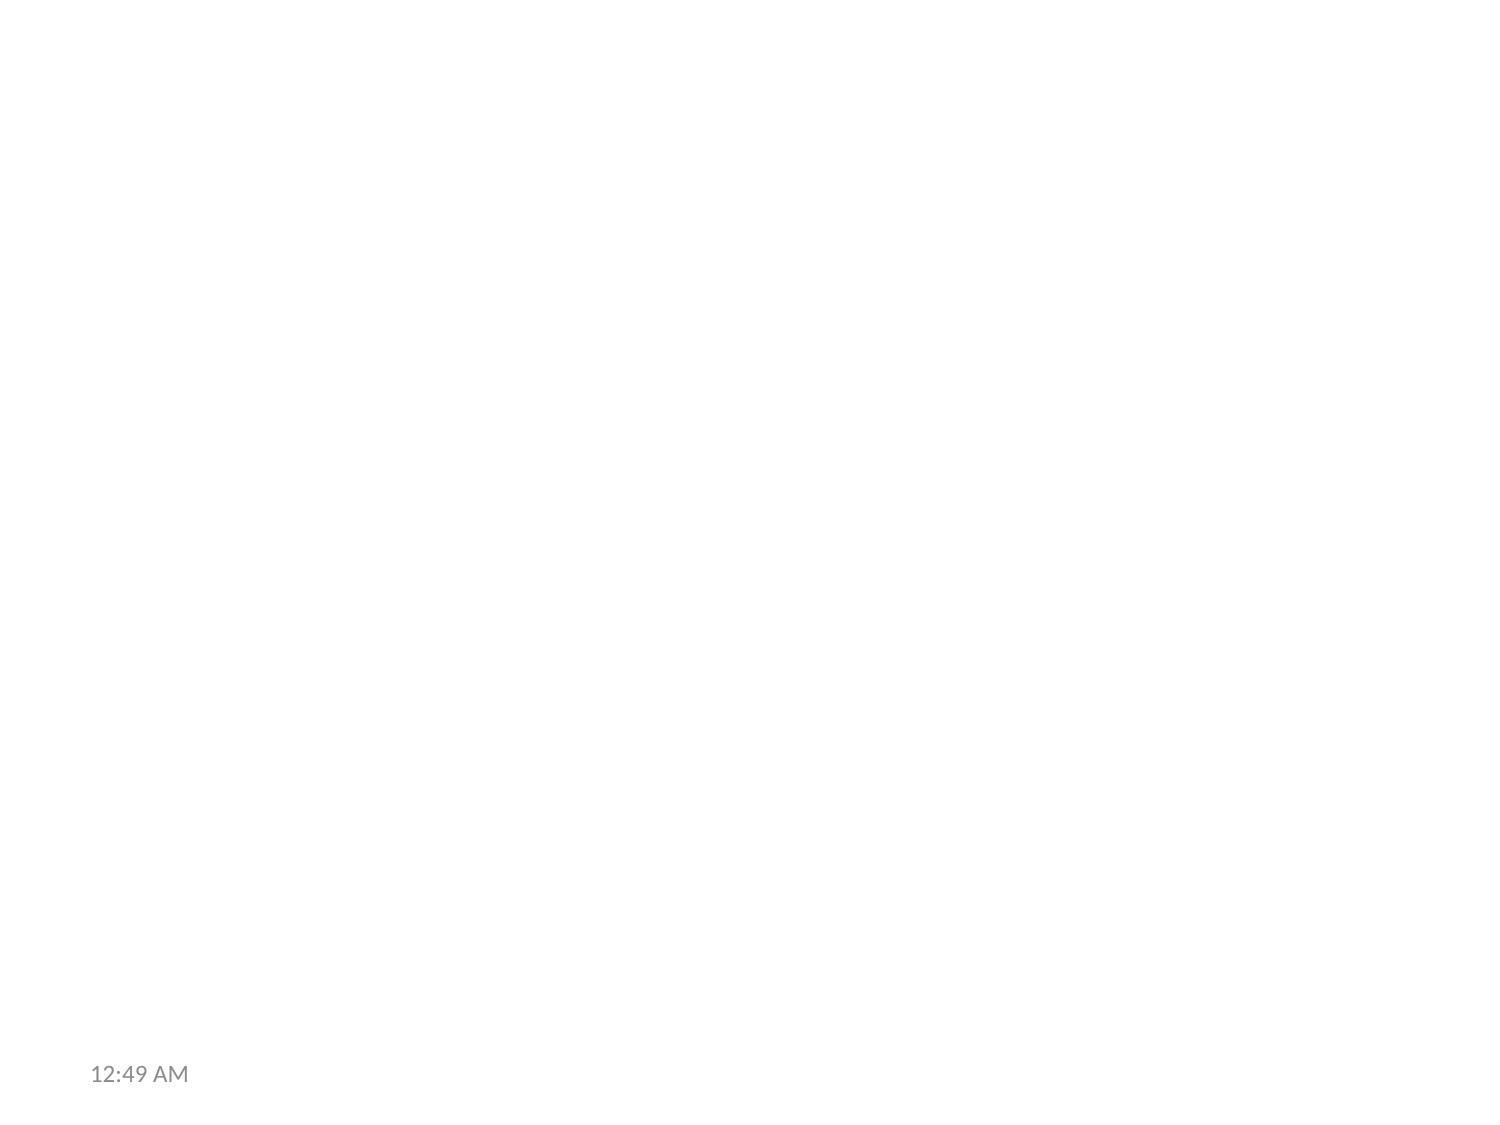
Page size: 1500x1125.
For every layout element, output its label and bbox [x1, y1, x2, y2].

slide_number [75, 1042, 425, 1103]
